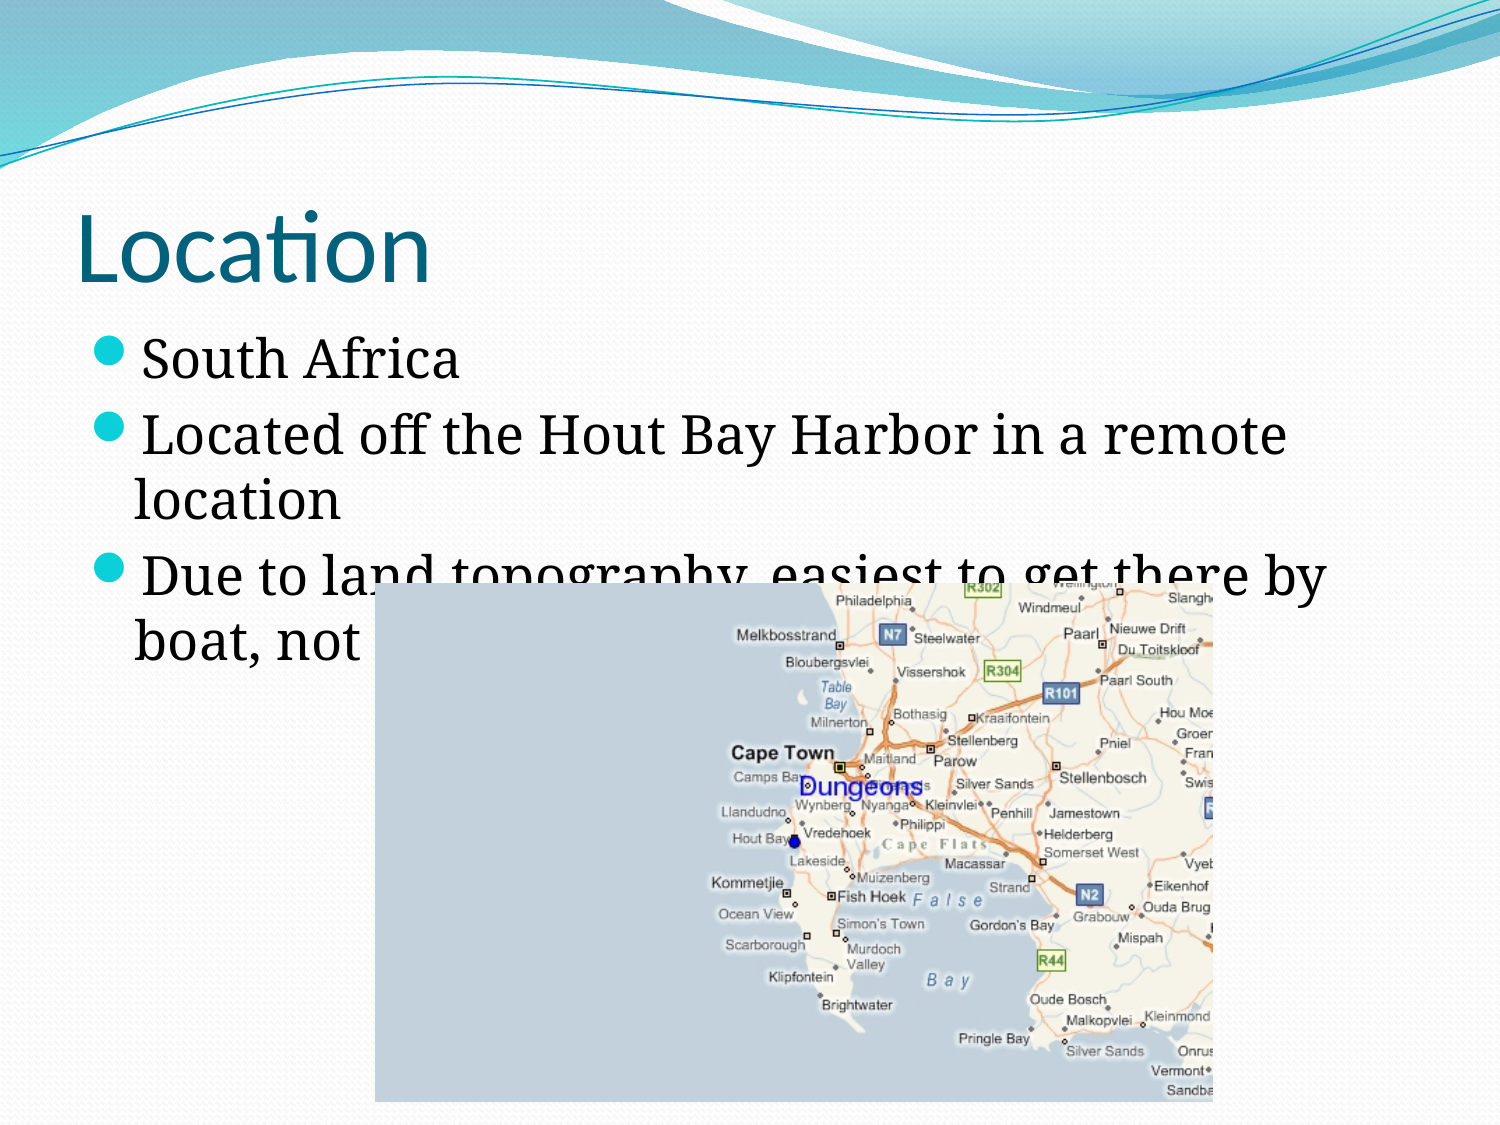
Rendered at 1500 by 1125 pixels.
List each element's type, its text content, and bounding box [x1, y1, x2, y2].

list South Africa Located off the Hout Bay Harbor in a remote location Due to land topography, easiest to get there by boat, not foot. [75, 317, 1425, 1038]
title Location [75, 115, 1425, 303]
picture [374, 583, 1213, 1103]
